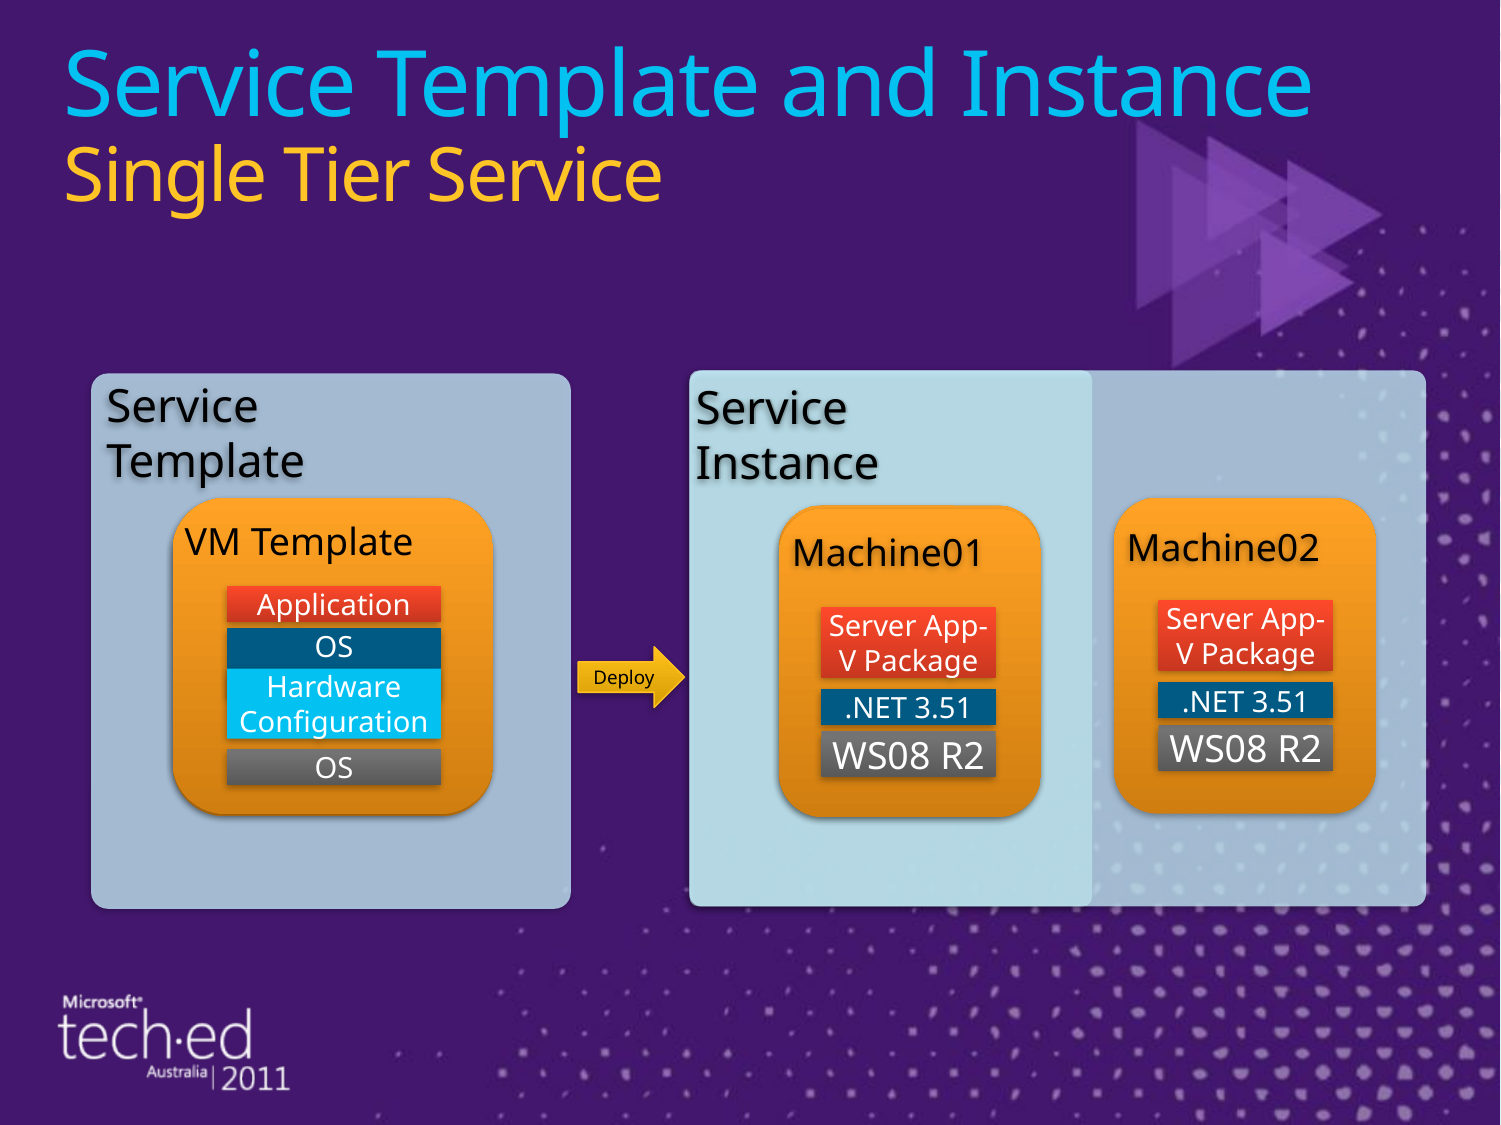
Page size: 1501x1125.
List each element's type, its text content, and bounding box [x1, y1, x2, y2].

picture [0, 0, 1501, 1125]
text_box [778, 508, 1042, 818]
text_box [90, 373, 572, 910]
title Service Template and Instance Single Tier Service [63, 37, 1437, 220]
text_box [172, 497, 494, 815]
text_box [689, 370, 1427, 907]
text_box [1113, 497, 1377, 814]
text_box Deploy [577, 646, 683, 709]
